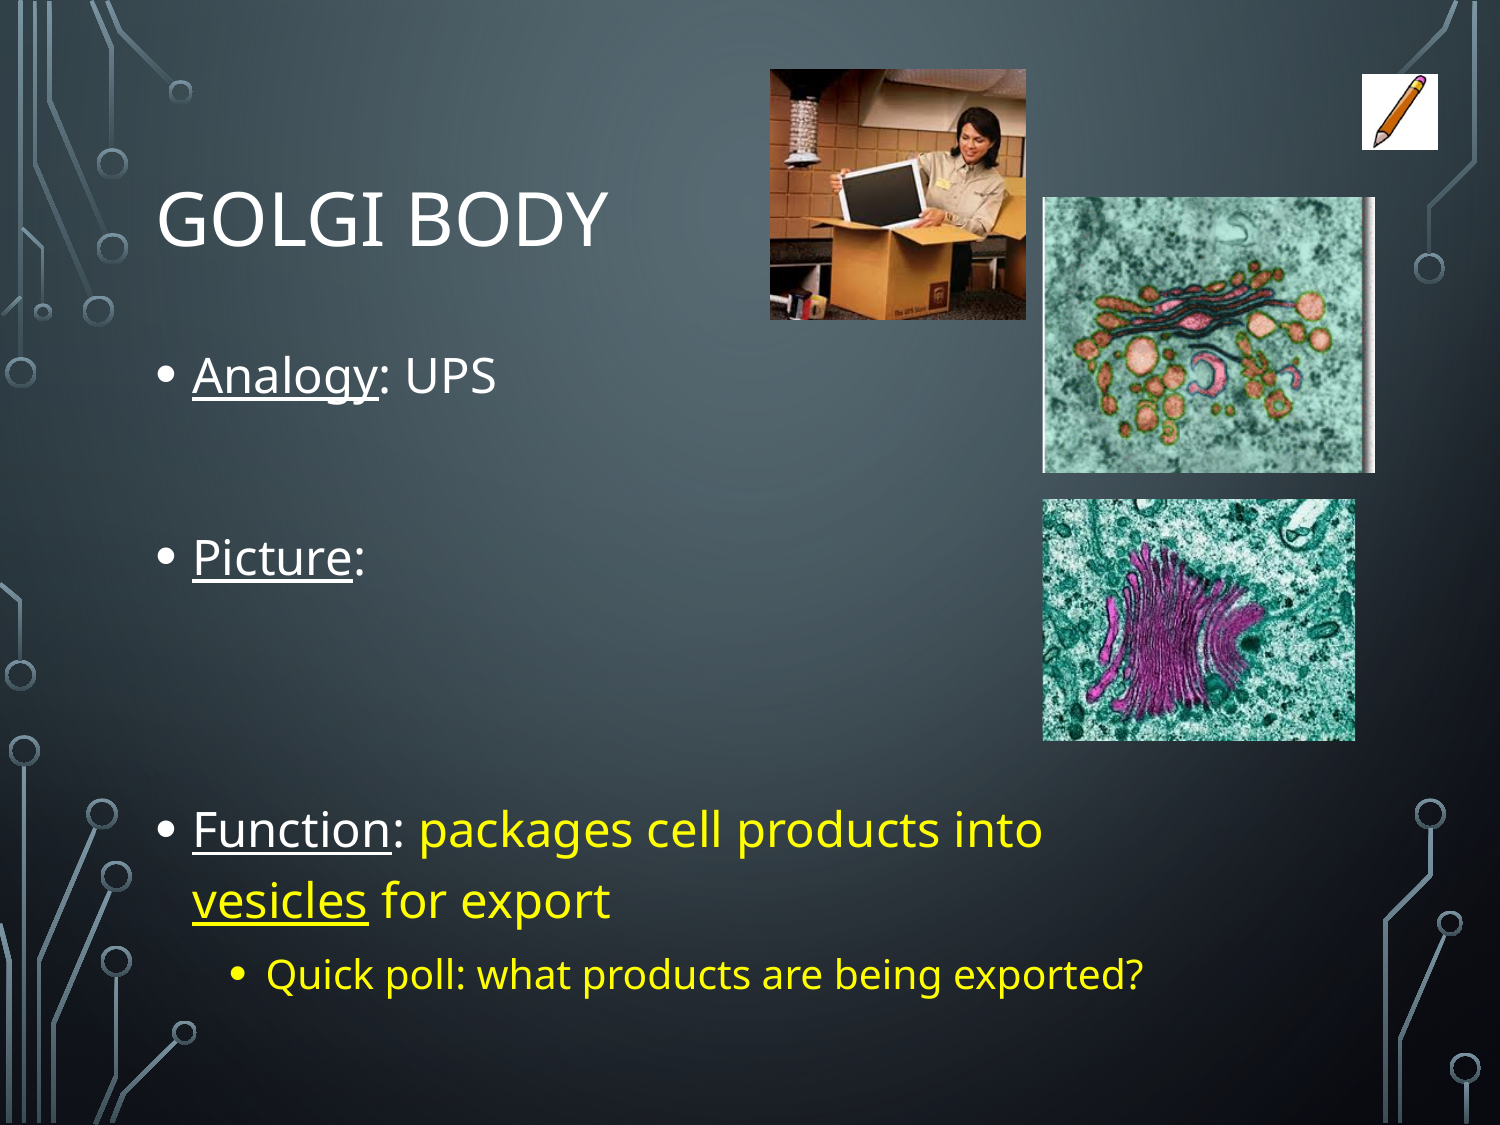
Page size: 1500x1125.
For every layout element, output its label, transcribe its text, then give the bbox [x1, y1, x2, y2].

title Golgi body [140, 101, 1360, 324]
picture [1362, 74, 1438, 151]
picture [1042, 499, 1356, 741]
picture [769, 69, 1026, 321]
picture [1042, 197, 1376, 474]
list Analogy: UPS Picture: Function: packages cell products into vesicles for export Quick poll: what products are being exported? [140, 324, 1163, 1025]
